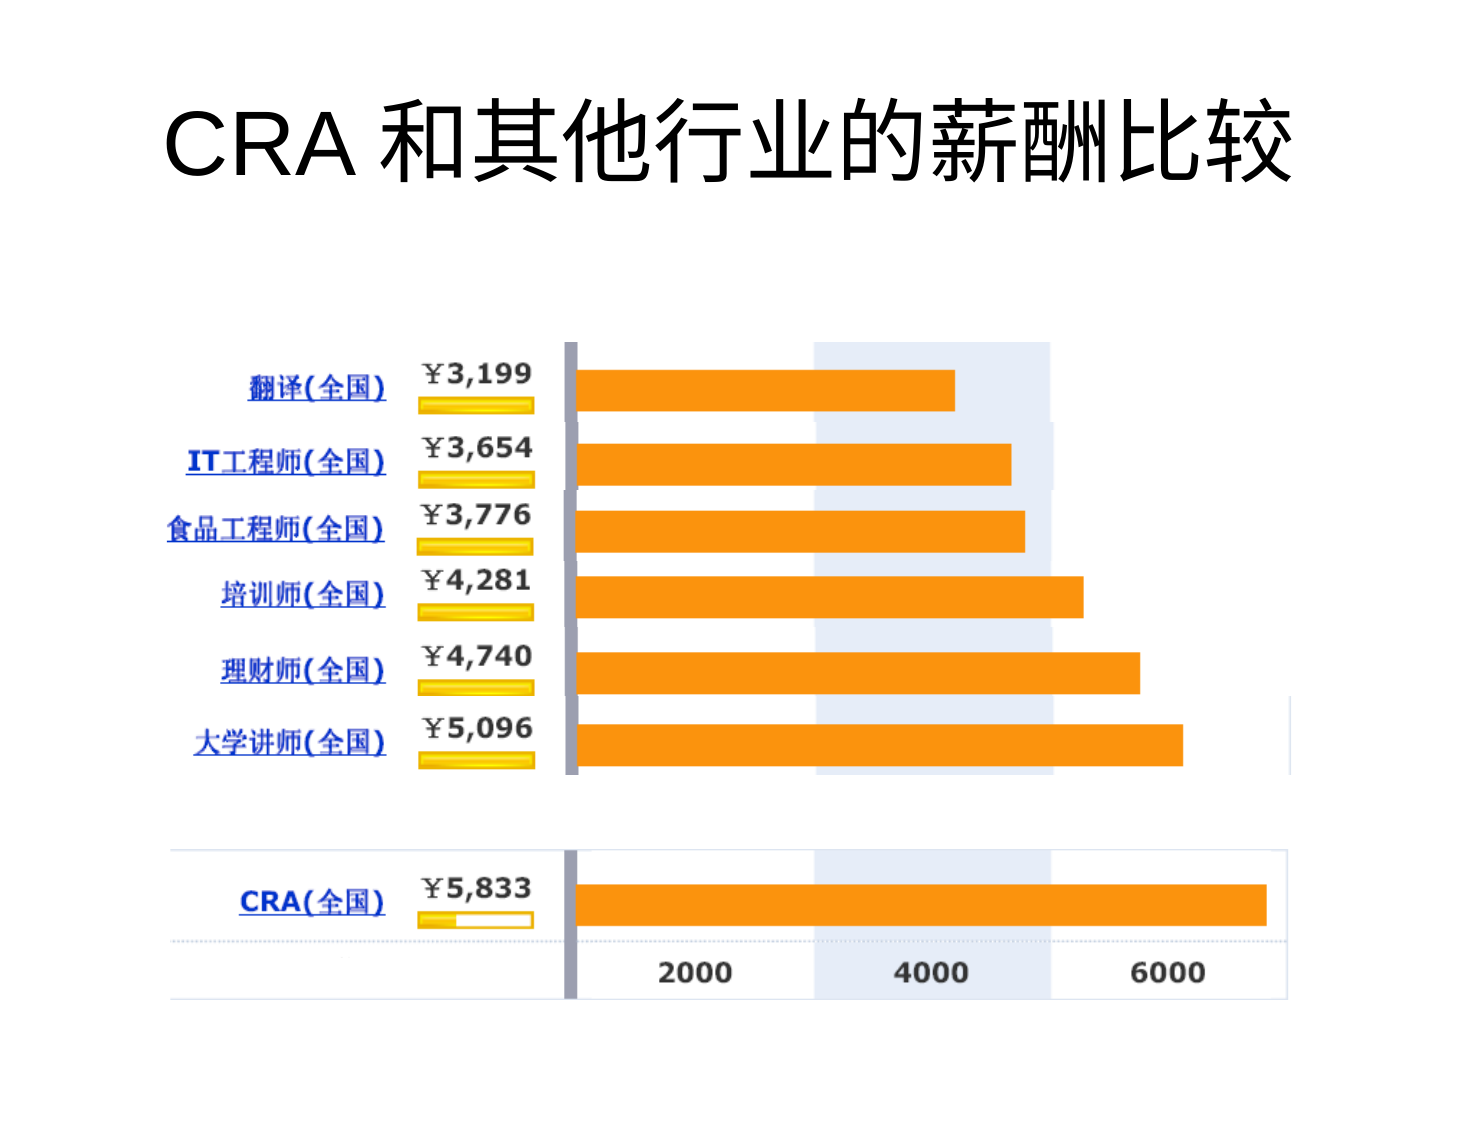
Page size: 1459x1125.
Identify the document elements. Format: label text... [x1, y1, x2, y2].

title CRA和其他行业的薪酬比较 [72, 44, 1387, 233]
picture [170, 849, 1289, 1001]
picture [166, 342, 1292, 776]
